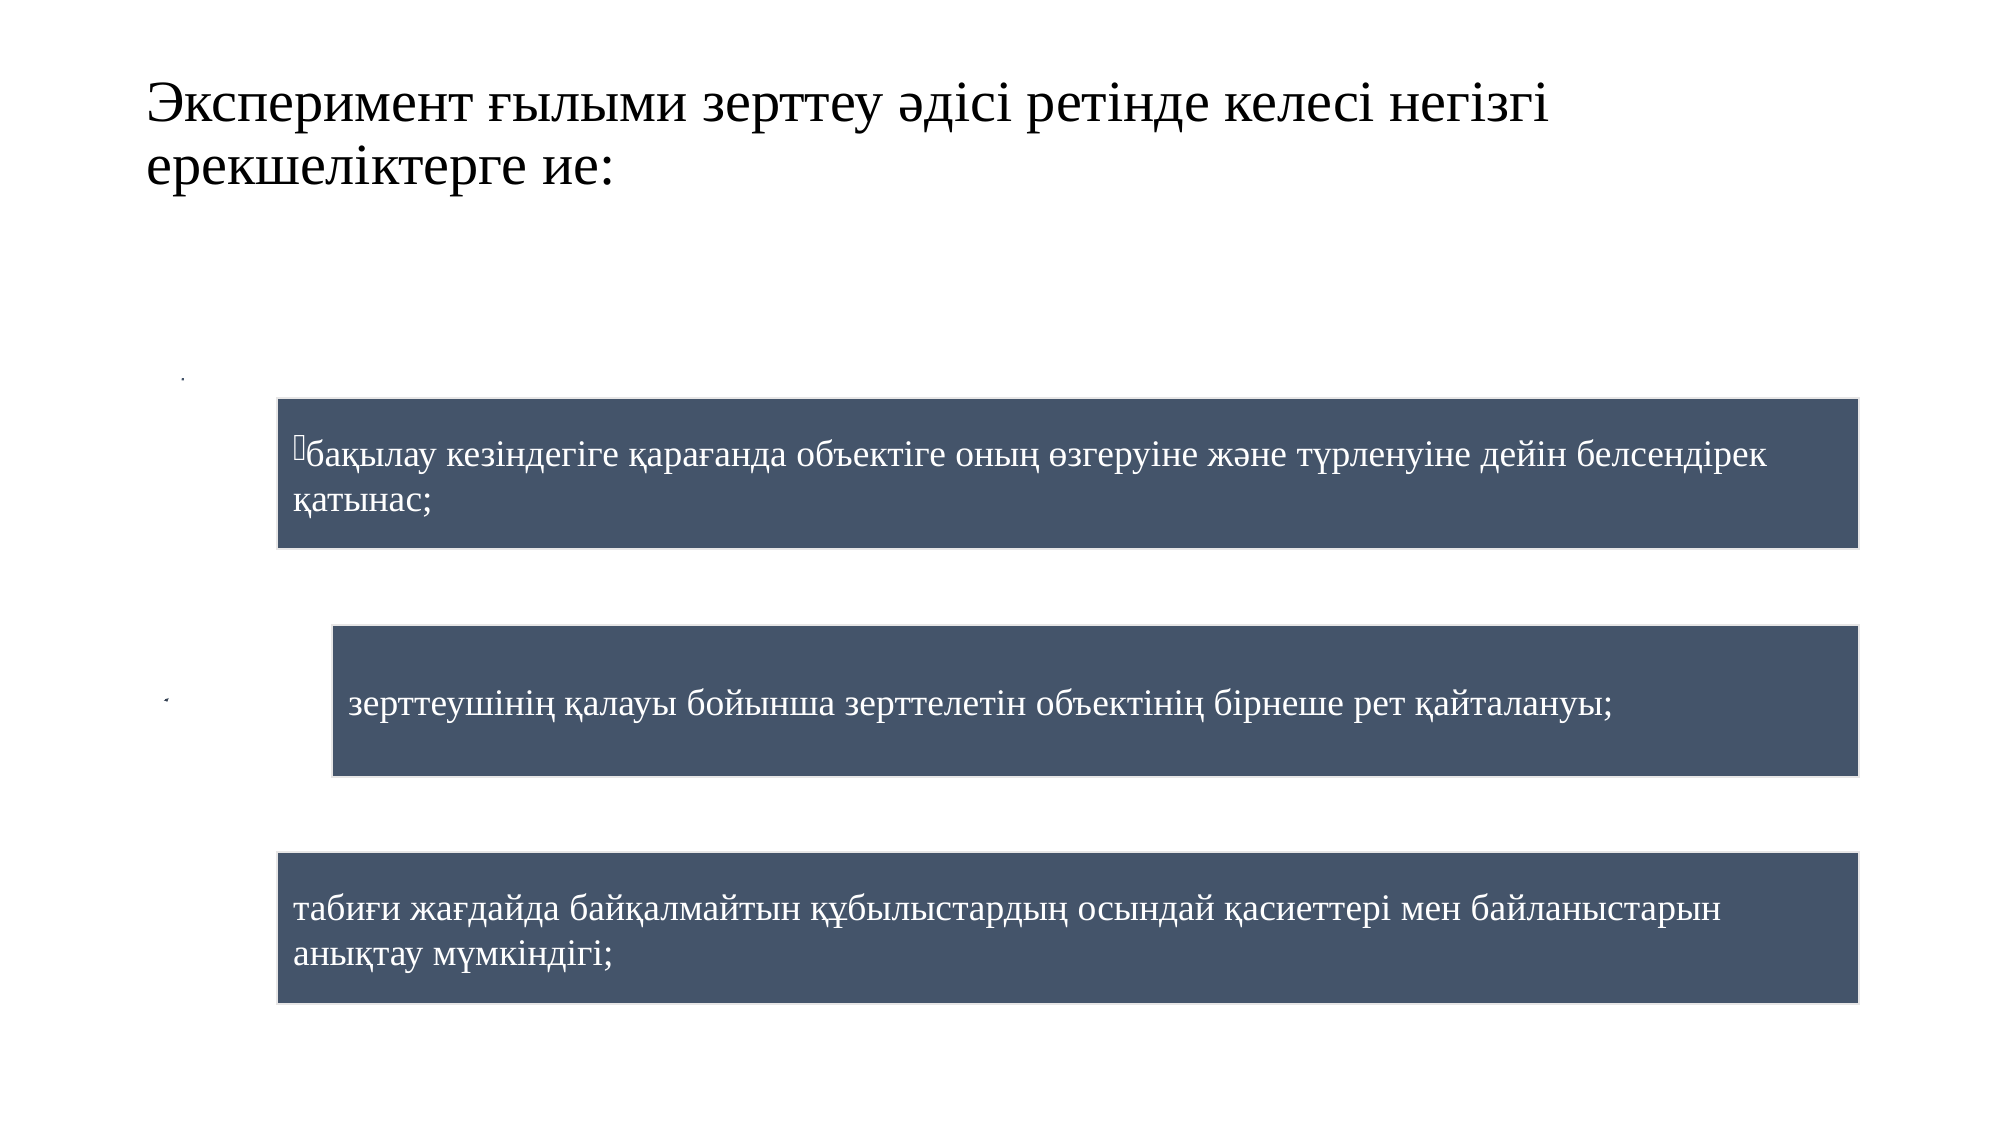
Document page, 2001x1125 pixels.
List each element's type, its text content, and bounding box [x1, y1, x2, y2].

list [161, 256, 1859, 1014]
title Эксперимент ғылыми зерттеу әдісі ретінде келесі негізгі ерекшеліктерге ие: [131, 57, 1902, 212]
